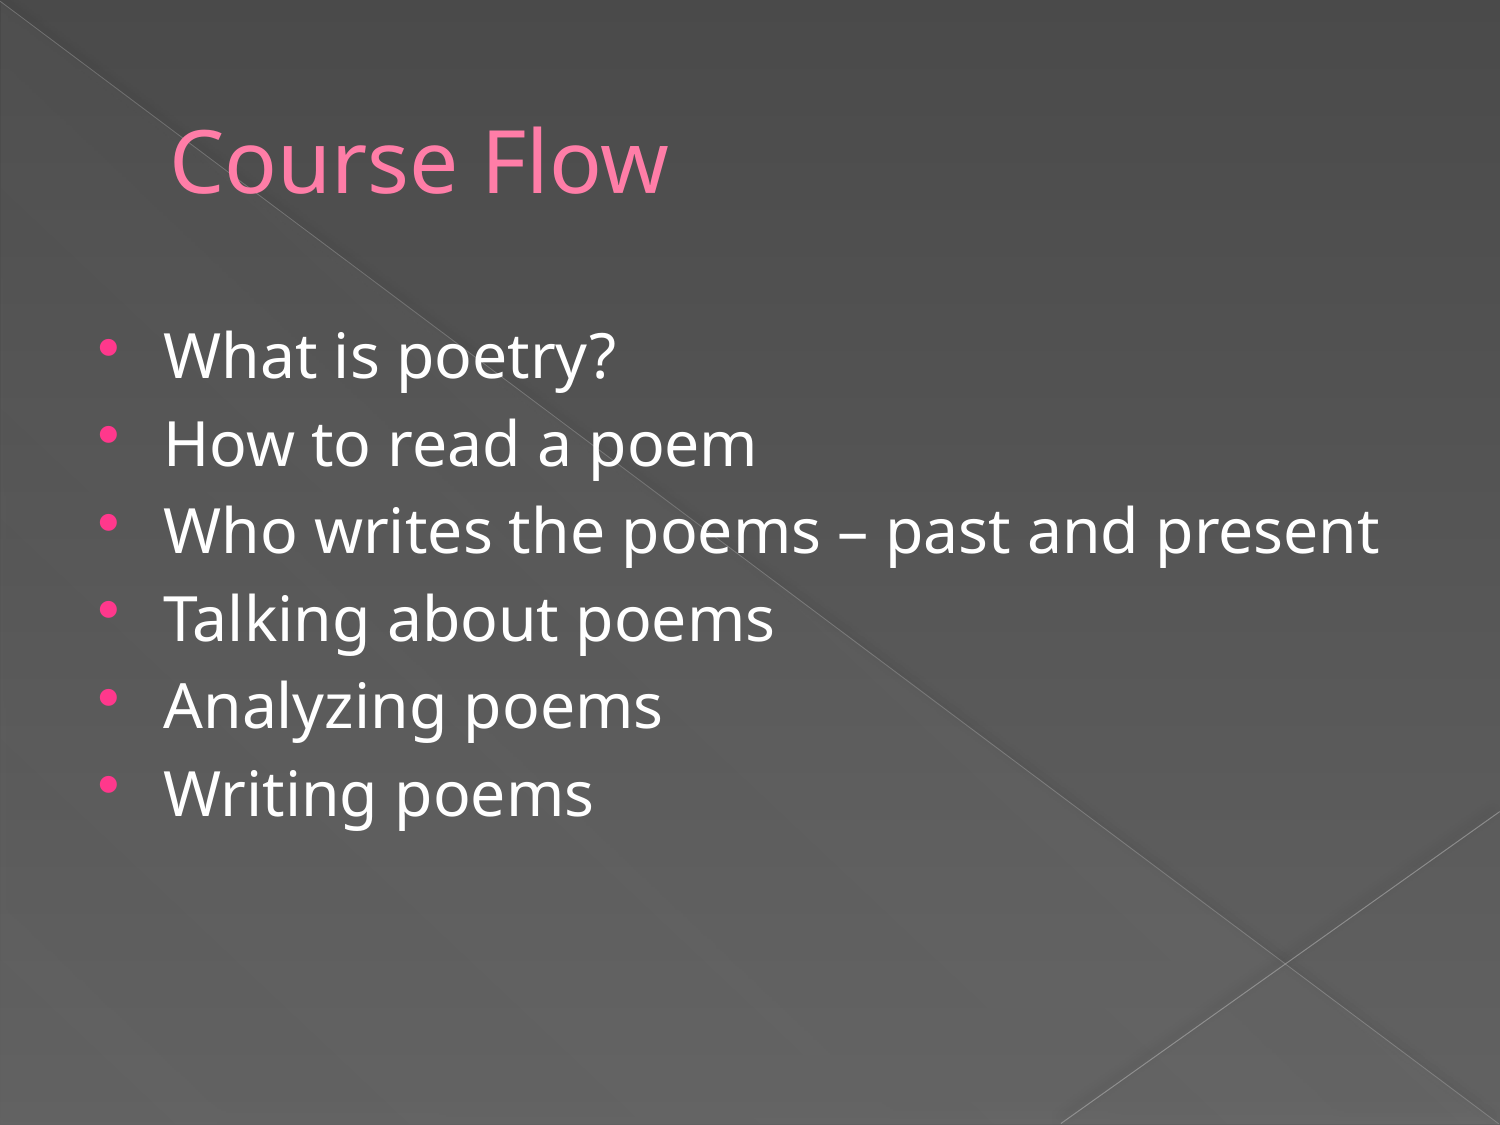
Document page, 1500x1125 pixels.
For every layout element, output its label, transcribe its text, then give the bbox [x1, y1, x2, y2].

list What is poetry? How to read a poem Who writes the poems – past and present Talking about poems Analyzing poems Writing poems [75, 308, 1425, 1059]
title Course Flow [75, 43, 1425, 274]
